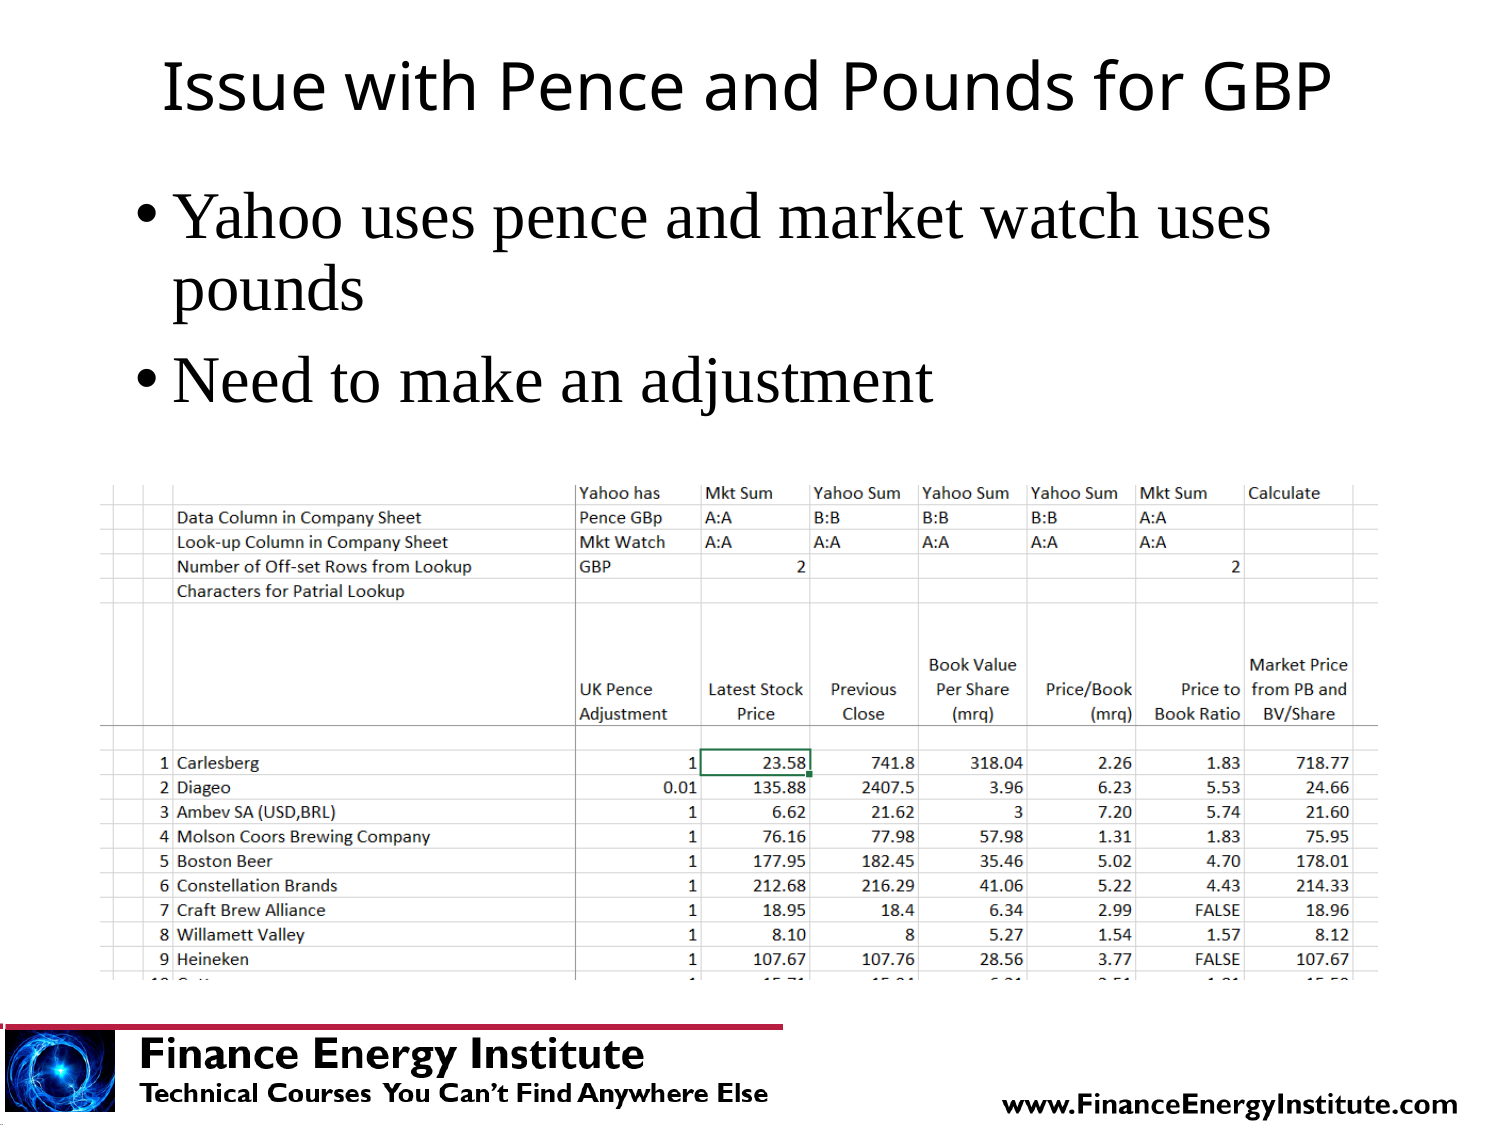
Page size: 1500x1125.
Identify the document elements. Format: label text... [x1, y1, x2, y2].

title Issue with Pence and Pounds for GBP [120, 32, 1378, 146]
picture [0, 1014, 783, 1125]
list Yahoo uses pence and market watch uses pounds Need to make an adjustment [120, 173, 1417, 980]
picture [997, 1087, 1467, 1125]
picture [100, 485, 1378, 980]
